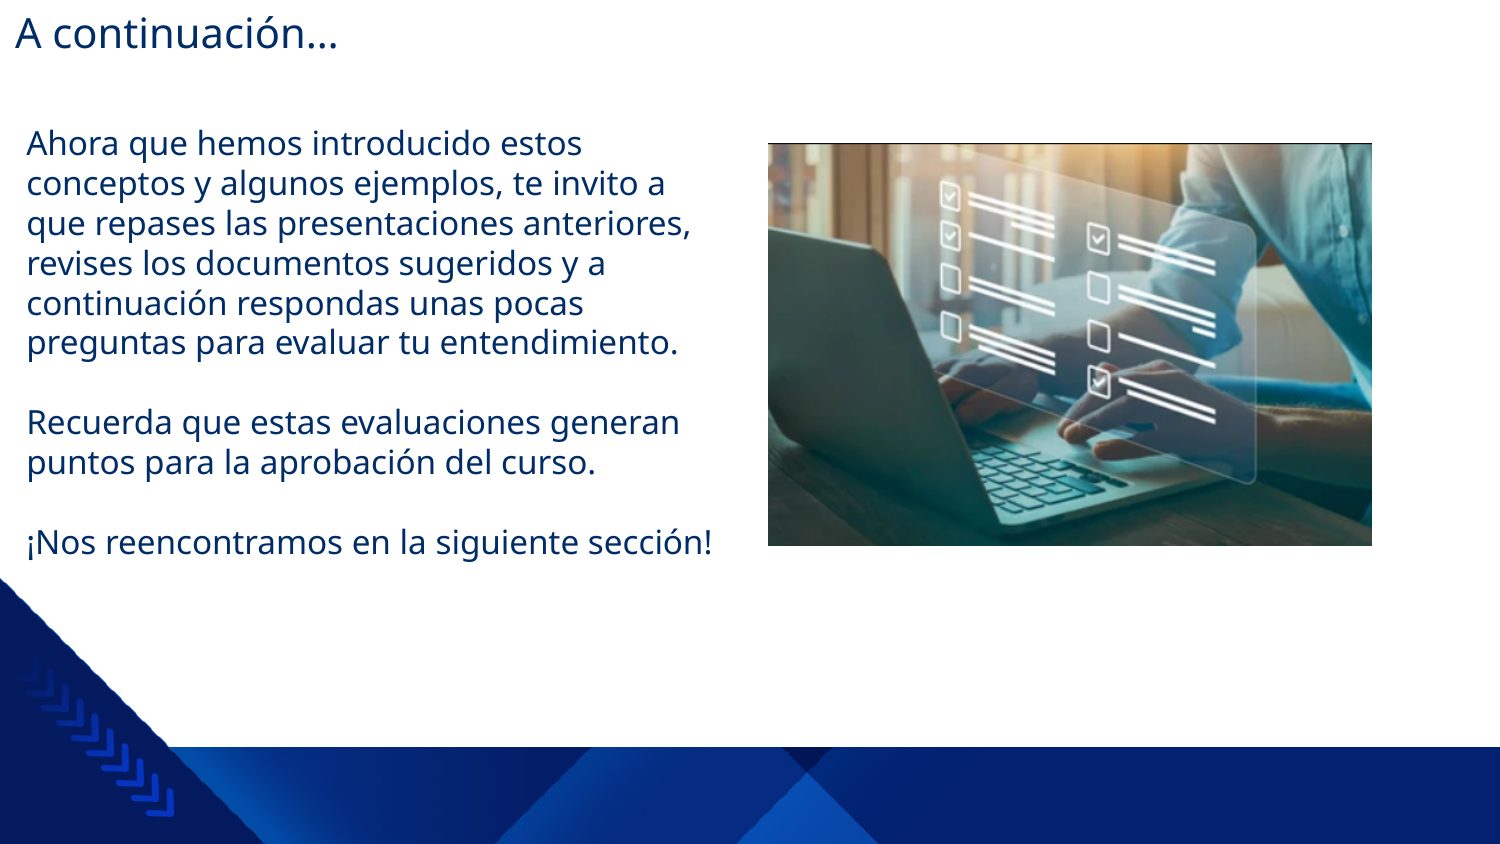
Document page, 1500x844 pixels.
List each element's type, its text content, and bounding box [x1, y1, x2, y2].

text_box Ahora que hemos introducido estos conceptos y algunos ejemplos, te invito a que repases las presentaciones anteriores, revises los documentos sugeridos y a continuación respondas unas pocas preguntas para evaluar tu entendimiento. Recuerda que estas evaluaciones generan puntos para la aprobación del curso. ¡Nos reencontramos en la siguiente sección! [11, 114, 732, 569]
title A continuación… [0, 0, 1290, 68]
picture [0, 0, 1500, 844]
